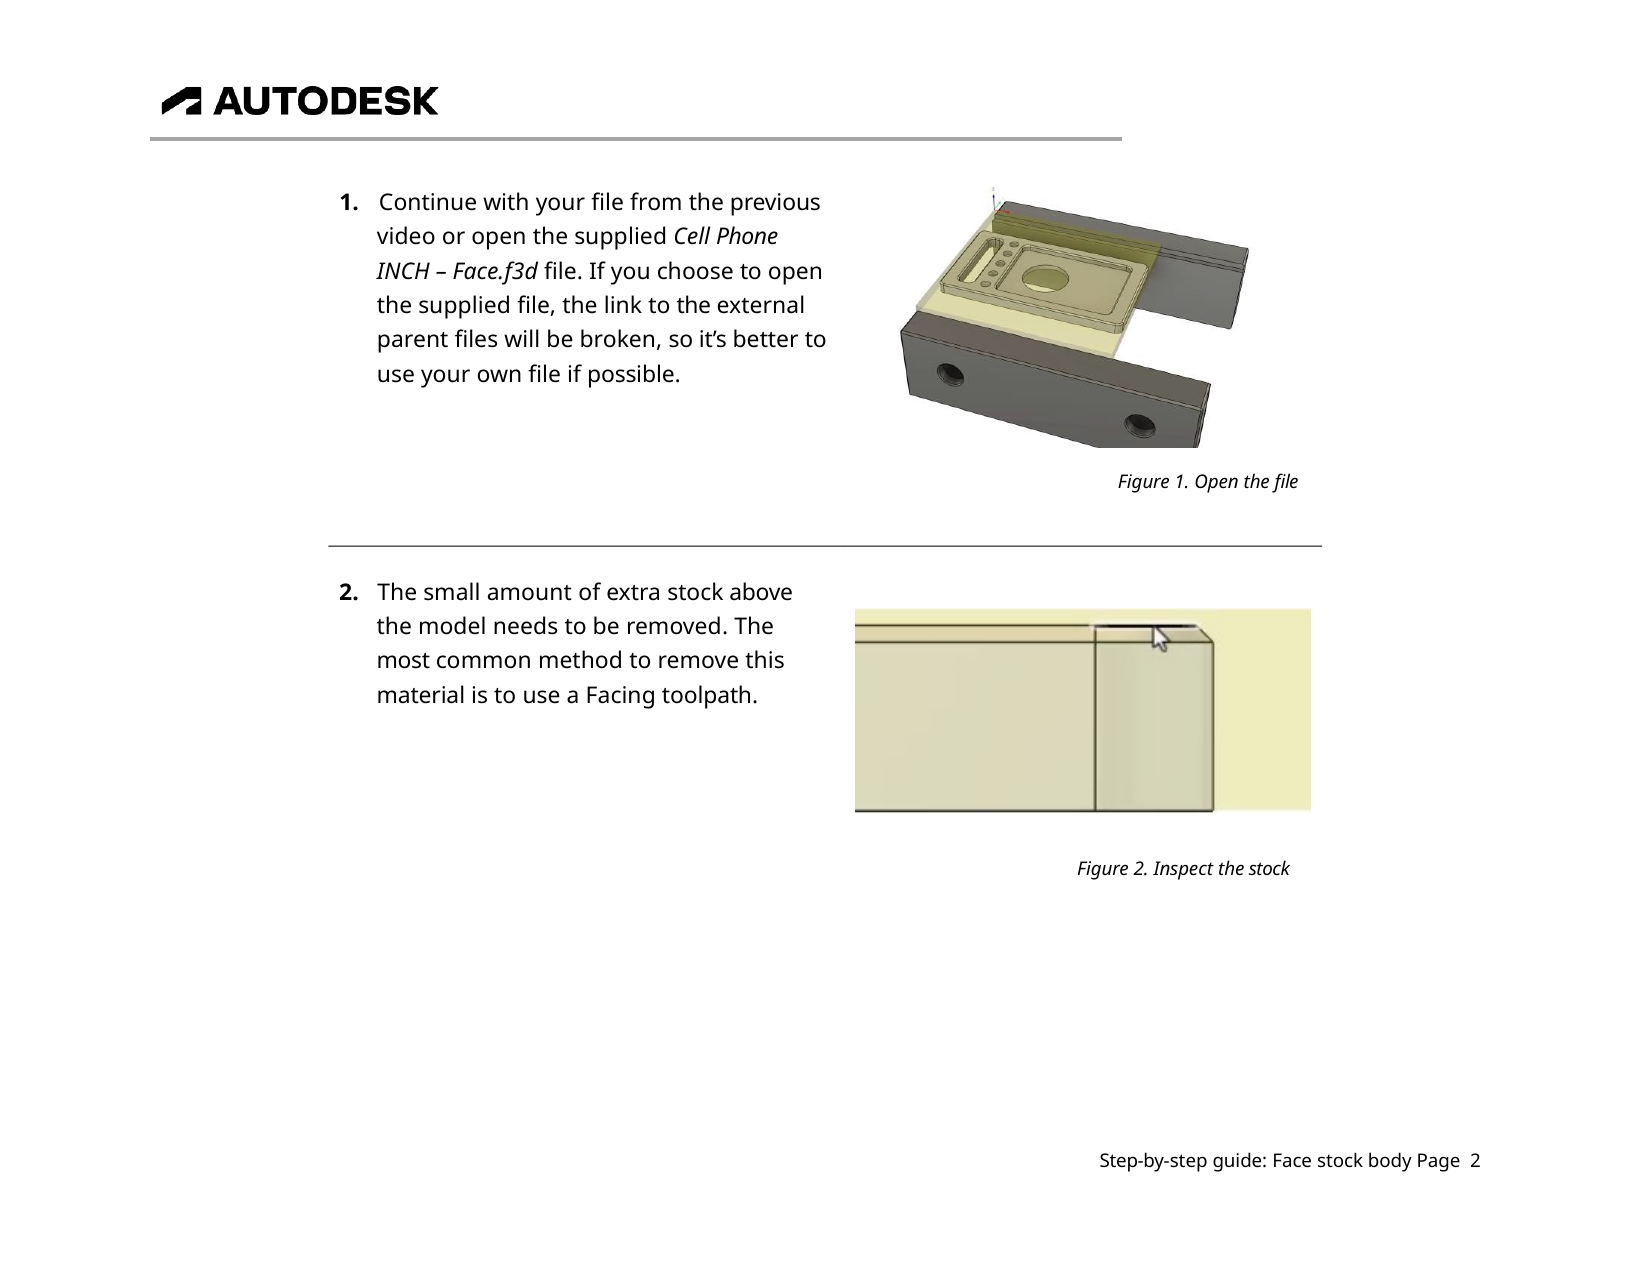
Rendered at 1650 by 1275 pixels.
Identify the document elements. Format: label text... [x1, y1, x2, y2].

text_box Figure 2. Inspect the stock [1074, 854, 1313, 880]
picture [896, 186, 1252, 448]
text_box 1. Continue with your file from the previous video or open the supplied Cell Phone INCH – Face.f3d file. If you choose to open the supplied file, the link to the external parent files will be broken, so it’s better to use your own file if possible. [337, 178, 832, 387]
text_box 2. The small amount of extra stock above the model needs to be removed. The most common method to remove this material is to use a Facing toolpath. [337, 568, 832, 708]
picture [161, 86, 439, 115]
slide_number Step-by-step guide: Face stock body Page 10 [1097, 1145, 1509, 1275]
picture [854, 608, 1311, 814]
text_box Figure 1. Open the file [1115, 467, 1313, 492]
